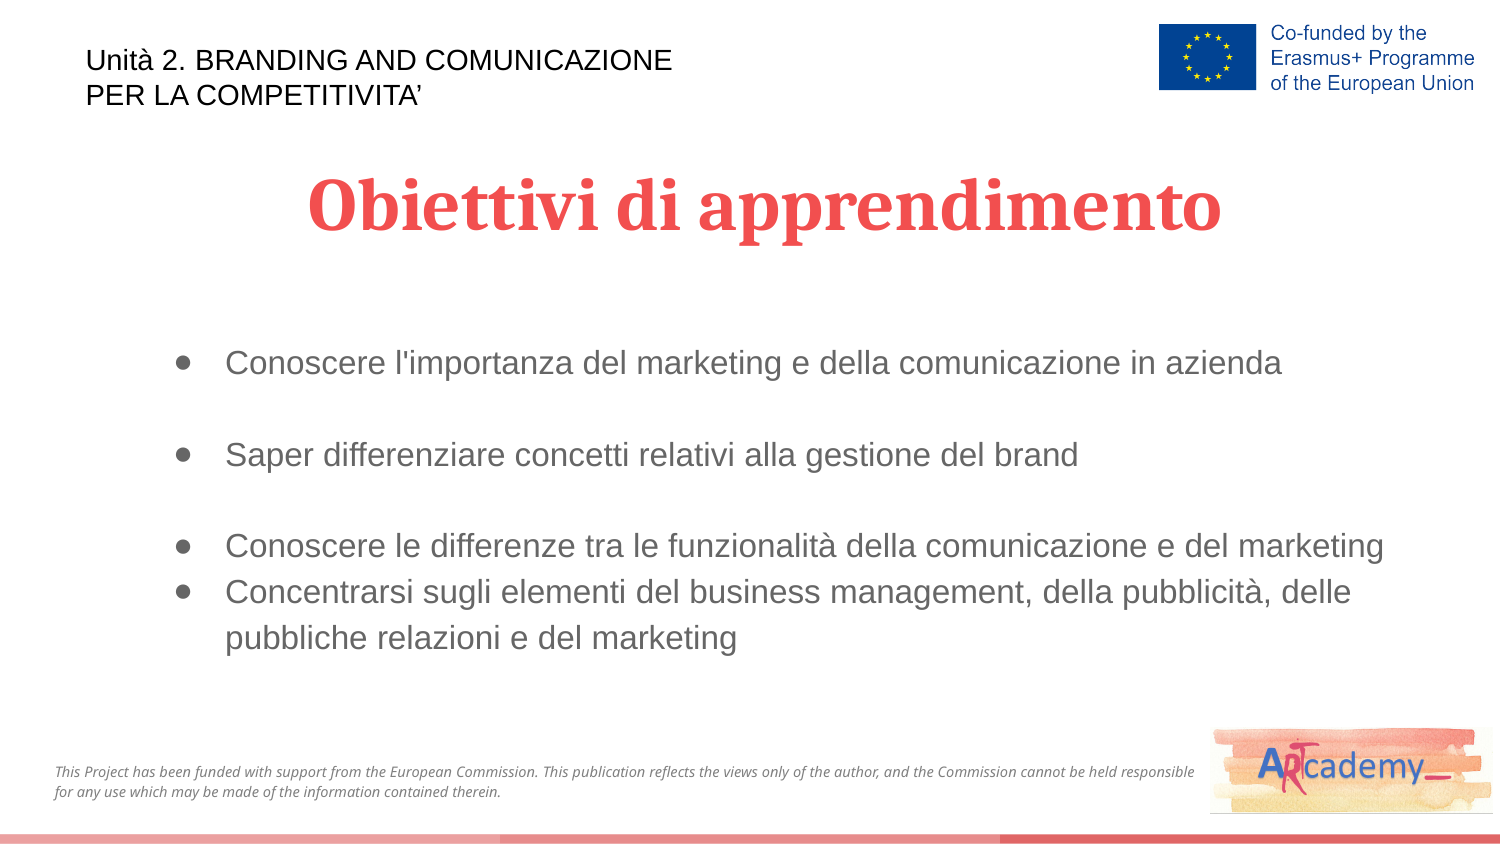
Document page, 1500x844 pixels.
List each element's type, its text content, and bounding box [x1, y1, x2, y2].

picture [1210, 709, 1493, 844]
picture [1158, 24, 1474, 94]
text_box Unità 2. BRANDING AND COMUNICAZIONE PER LA COMPETITIVITA’ [70, 33, 750, 119]
text_box This Project has been funded with support from the European Commission. This publication reflects the views only of the author, and the Commission cannot be held responsible for any use which may be made of the information contained therein. [39, 754, 1205, 799]
title Obiettivi di apprendimento [180, 53, 1352, 261]
list Conoscere l'importanza del marketing e della comunicazione in azienda Saper differenziare concetti relativi alla gestione del brand Conoscere le differenze tra le funzionalità della comunicazione e del marketing Concentrarsi sugli elementi del business management, della pubblicità, delle pubbliche relazioni e del marketing [135, 320, 1409, 726]
